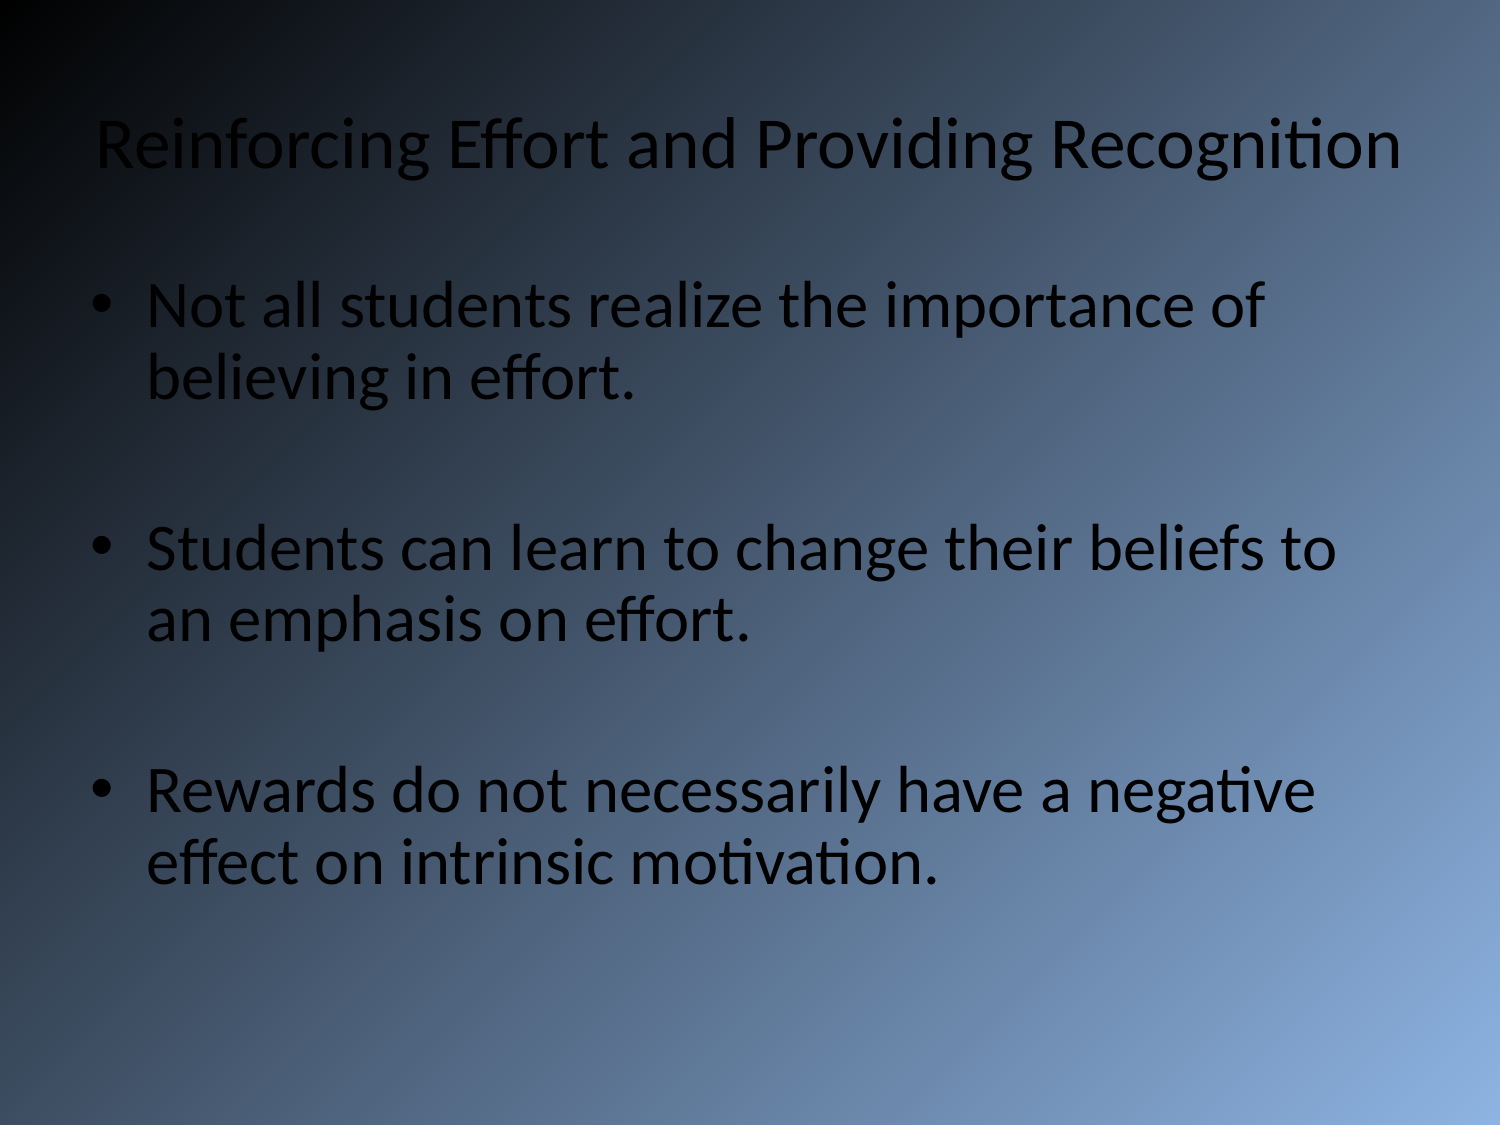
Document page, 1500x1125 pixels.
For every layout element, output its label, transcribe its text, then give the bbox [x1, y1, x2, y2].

title Reinforcing Effort and Providing Recognition [75, 45, 1425, 233]
list Not all students realize the importance of believing in effort. Students can learn to change their beliefs to an emphasis on effort. Rewards do not necessarily have a negative effect on intrinsic motivation. [75, 262, 1425, 1005]
